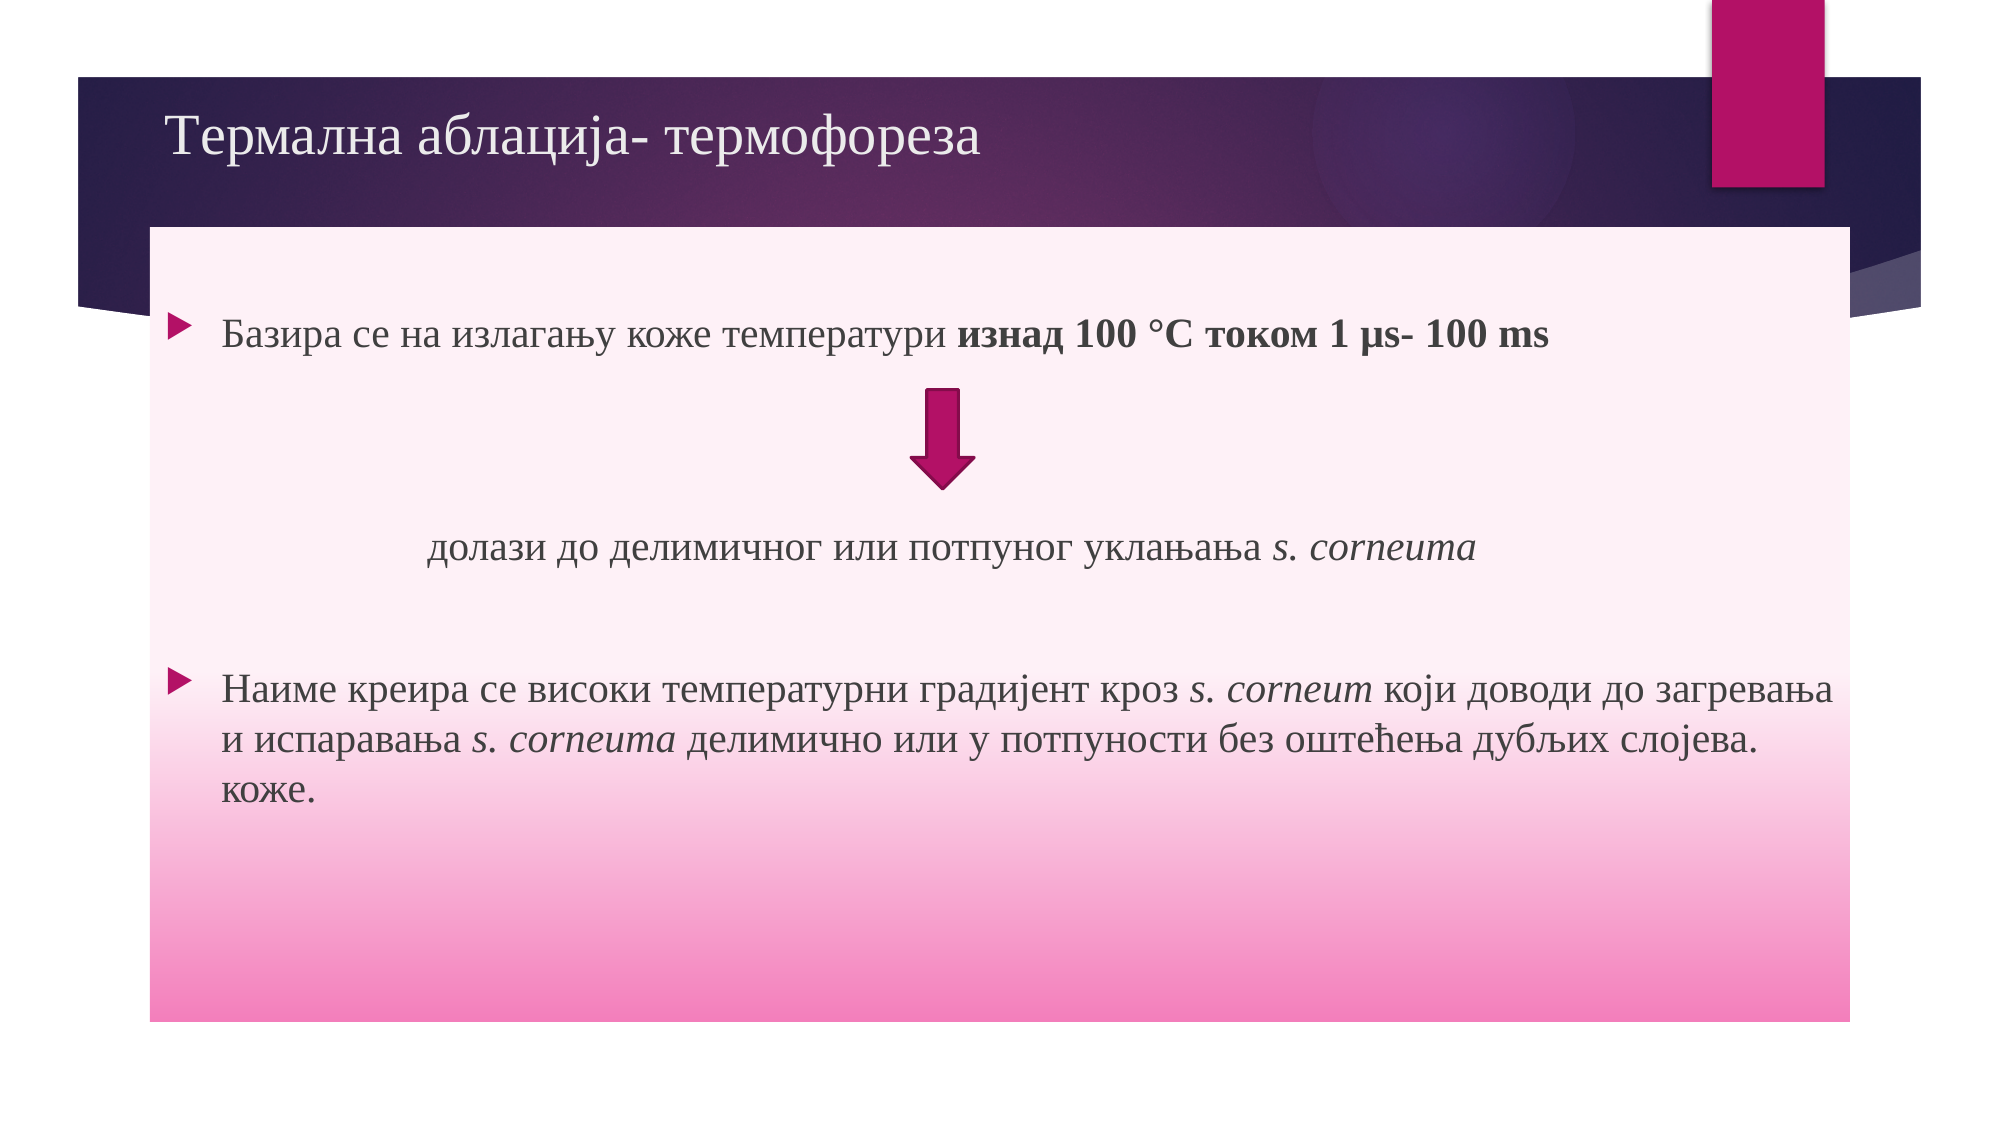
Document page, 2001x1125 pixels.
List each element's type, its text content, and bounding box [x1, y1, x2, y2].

text_box [909, 388, 976, 491]
list Базира се на излагању коже температури изнад 100 °C током 1 μs- 100 ms долази до делимичног или потпуног уклањања s. сorneumа Наиме креира се високи температурни градијент кроз s. сorneum који доводи до загревања и испаравања s. сorneumа делимично или у потпуности без оштећења дубљих слојева. коже. [149, 227, 1850, 1022]
title Tермална аблација- термофореза [149, 0, 1851, 262]
